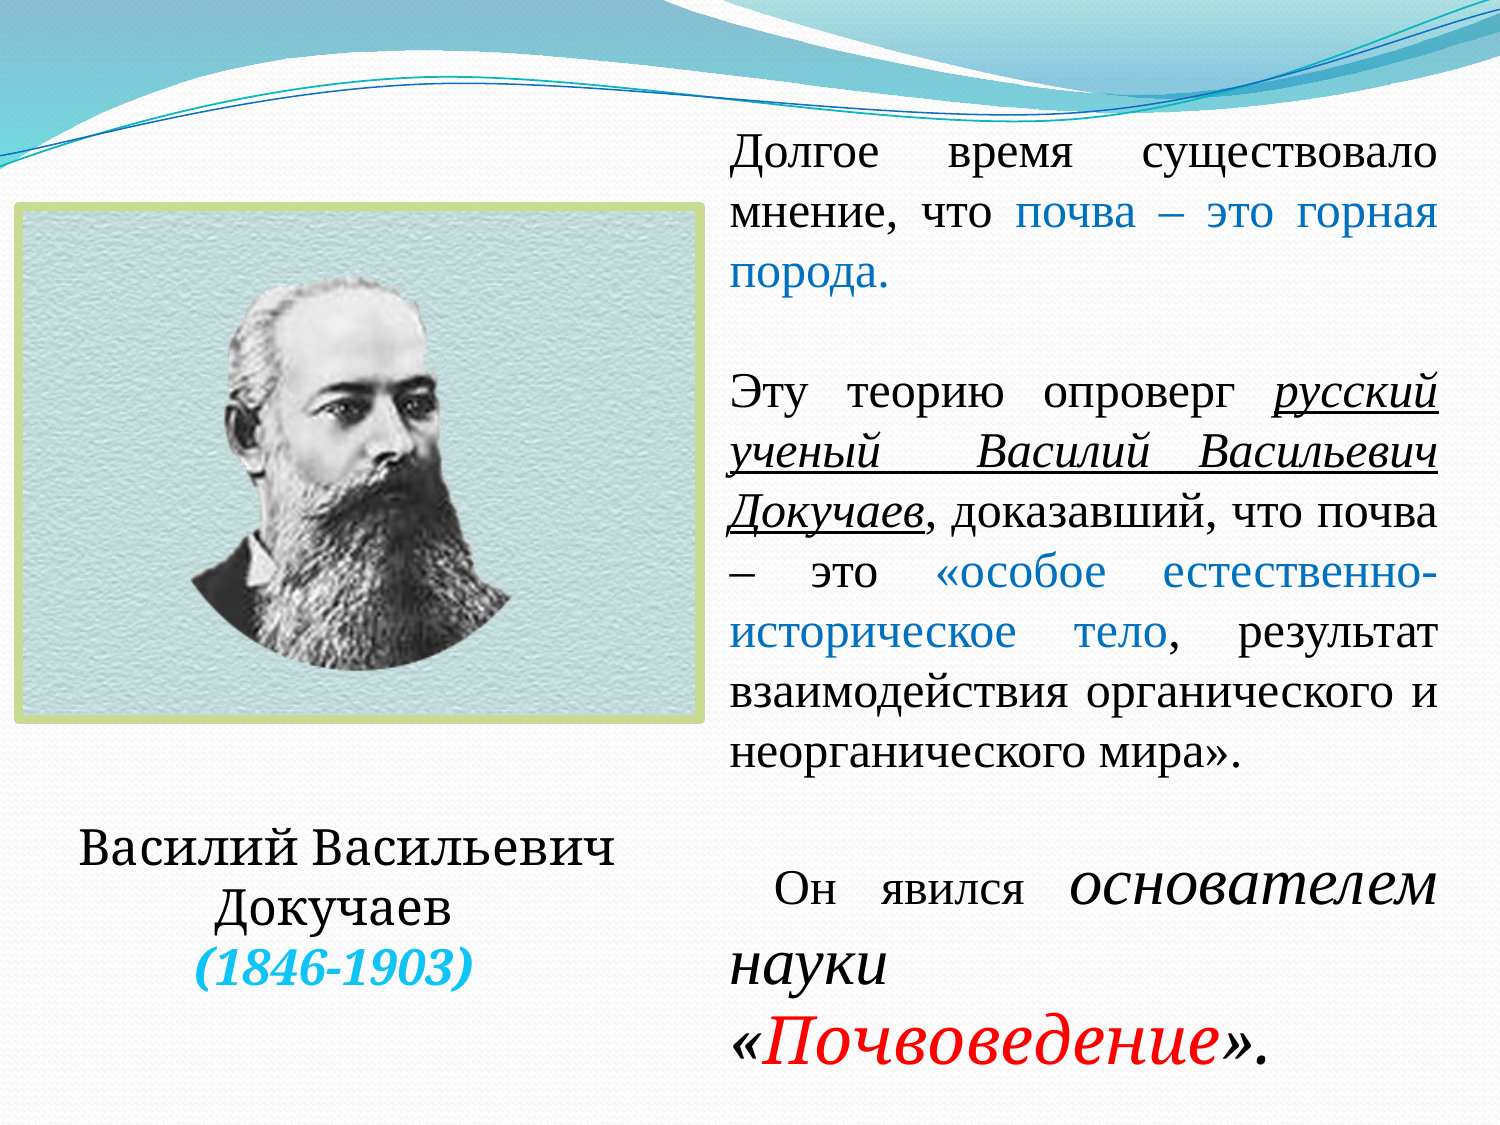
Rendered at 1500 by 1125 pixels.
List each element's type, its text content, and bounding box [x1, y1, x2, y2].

text_box Долгое время существовало мнение, что почва – это горная порода. Эту теорию опроверг русский ученый Василий Васильевич Докучаев, доказавший, что почва – это «особое естественно-историческое тело, результат взаимодействия органического и неорганического мира». Он явился основателем науки «Почвоведение». [714, 110, 1454, 1086]
text_box Василий Васильевич Докучаев (1846-1903) [0, 808, 668, 1004]
picture [23, 210, 696, 716]
